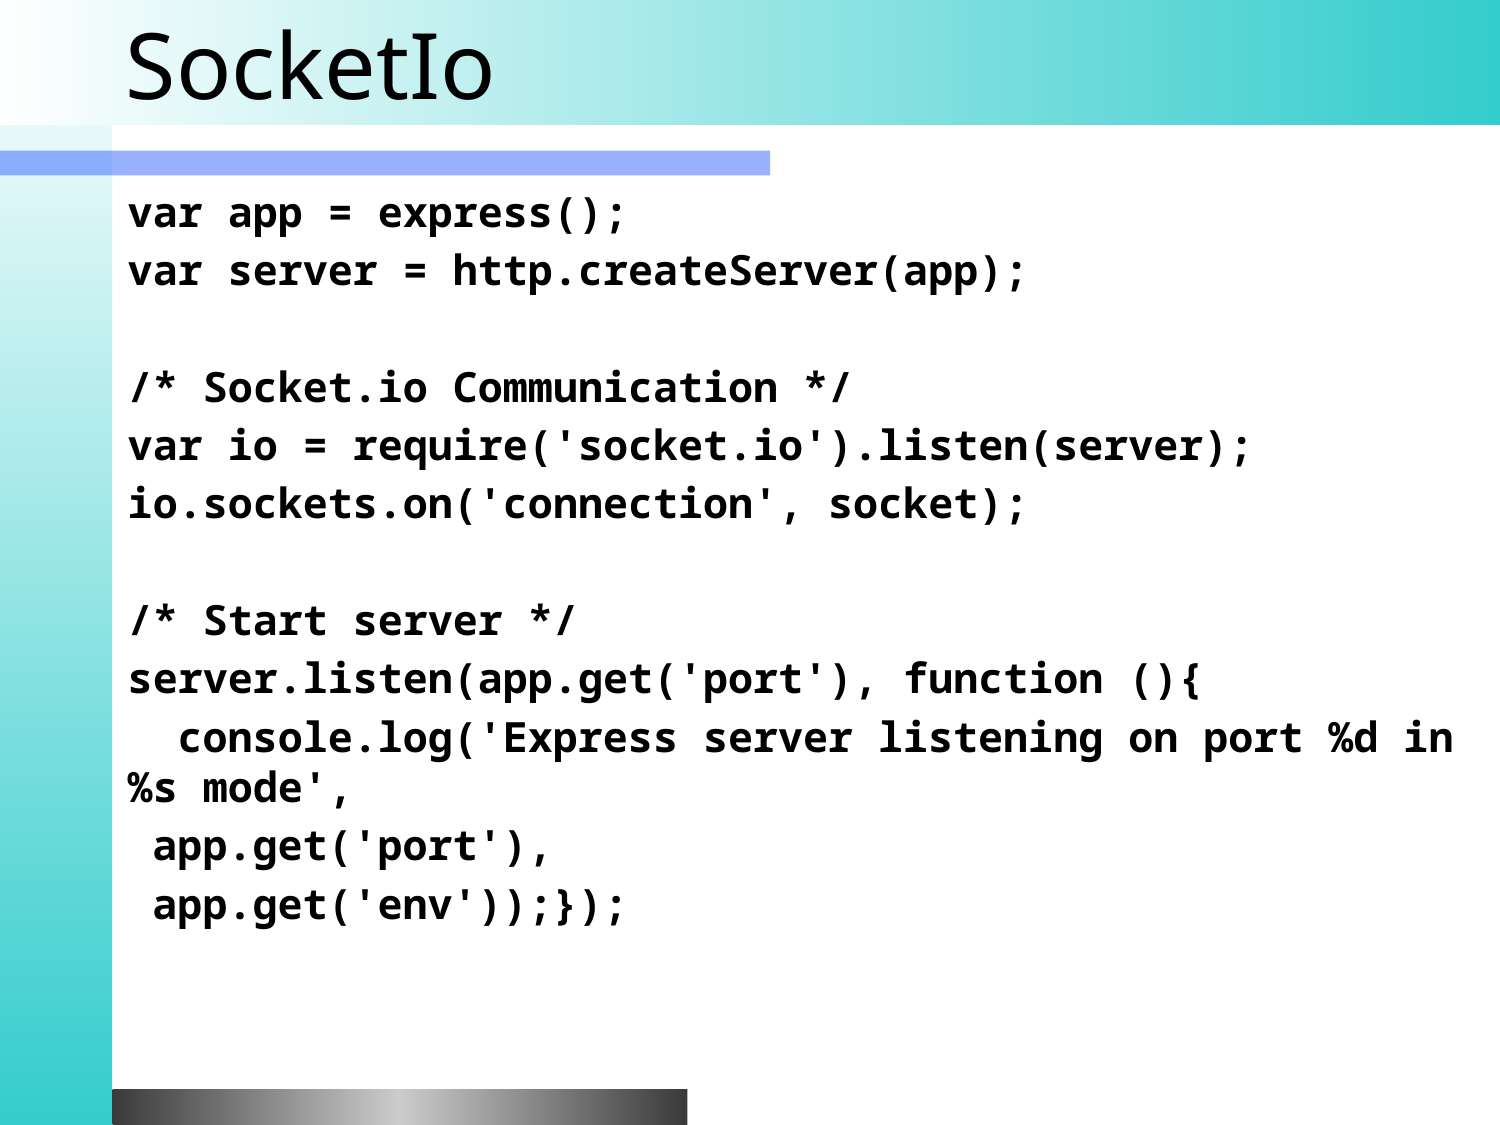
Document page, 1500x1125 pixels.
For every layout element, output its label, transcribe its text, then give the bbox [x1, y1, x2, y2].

title SocketIo [110, 0, 1388, 127]
list var app = express(); var server = http.createServer(app); /* Socket.io Communication */ var io = require('socket.io').listen(server); io.sockets.on('connection', socket); /* Start server */ server.listen(app.get('port'), function (){ console.log('Express server listening on port %d in %s mode', app.get('port'), app.get('env'));}); [112, 177, 1500, 1077]
